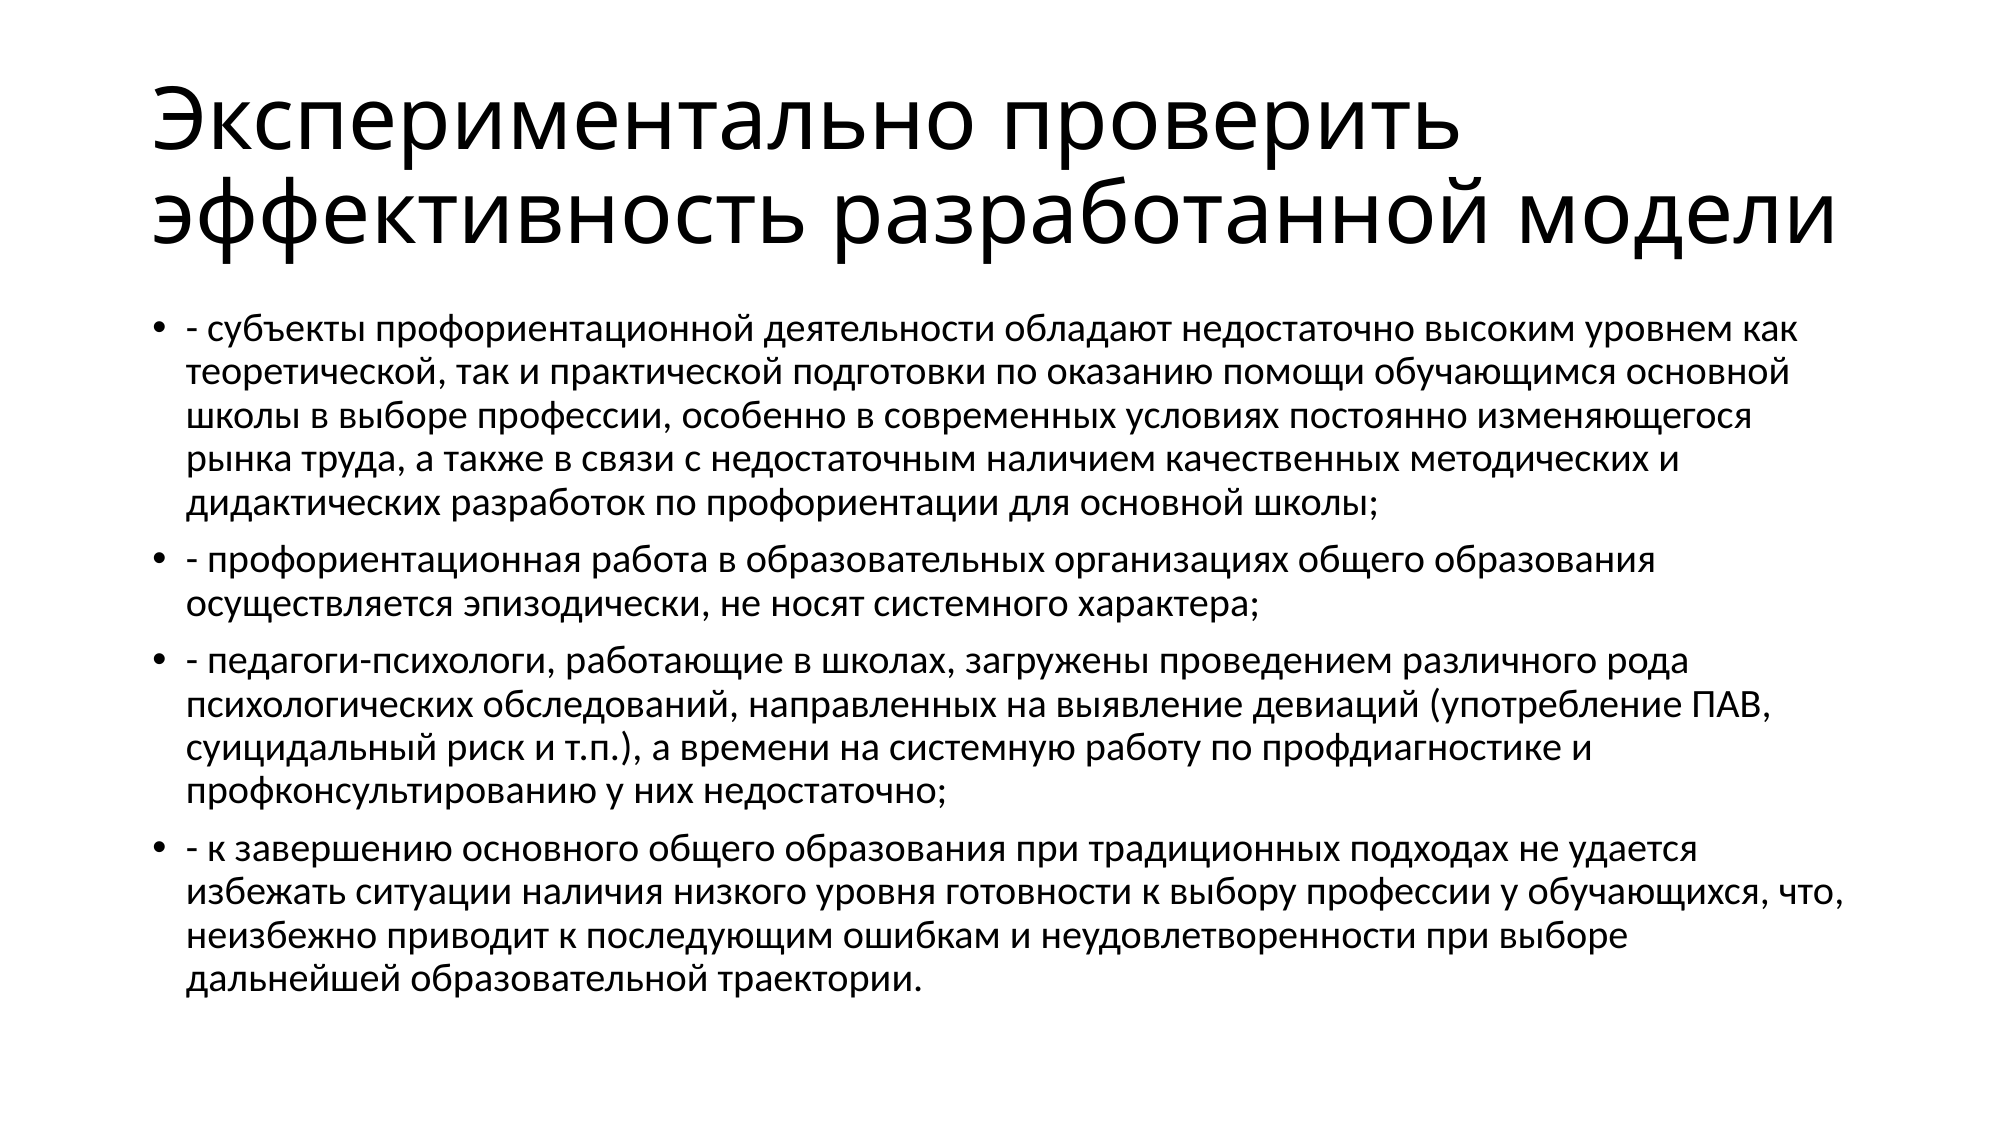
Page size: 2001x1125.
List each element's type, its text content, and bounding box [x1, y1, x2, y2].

list - субъекты профориентационной деятельности обладают недостаточно высоким уровнем как теоретической, так и практической подготовки по оказанию помощи обучающимся основной школы в выборе профессии, особенно в современных условиях постоянно изменяющегося рынка труда, а также в связи с недостаточным наличием качественных методических и дидактических разработок по профориентации для основной школы; - профориентационная работа в образовательных организациях общего образования осуществляется эпизодически, не носят системного характера; - педагоги-психологи, работающие в школах, загружены проведением различного рода психологических обследований, направленных на выявление девиаций (употребление ПАВ, суицидальный риск и т.п.), а времени на системную работу по профдиагностике и профконсультированию у них недостаточно; - к завершению основного общего образования при традиционных подходах не удается избежать ситуации наличия низкого уровня готовности к выбору профессии у обучающихся, что, неизбежно приводит к последующим ошибкам и неудовлетворенности при выборе дальнейшей образовательной траектории. [137, 299, 1863, 1014]
title Экспериментально проверить эффективность разработанной модели [137, 59, 1863, 278]
